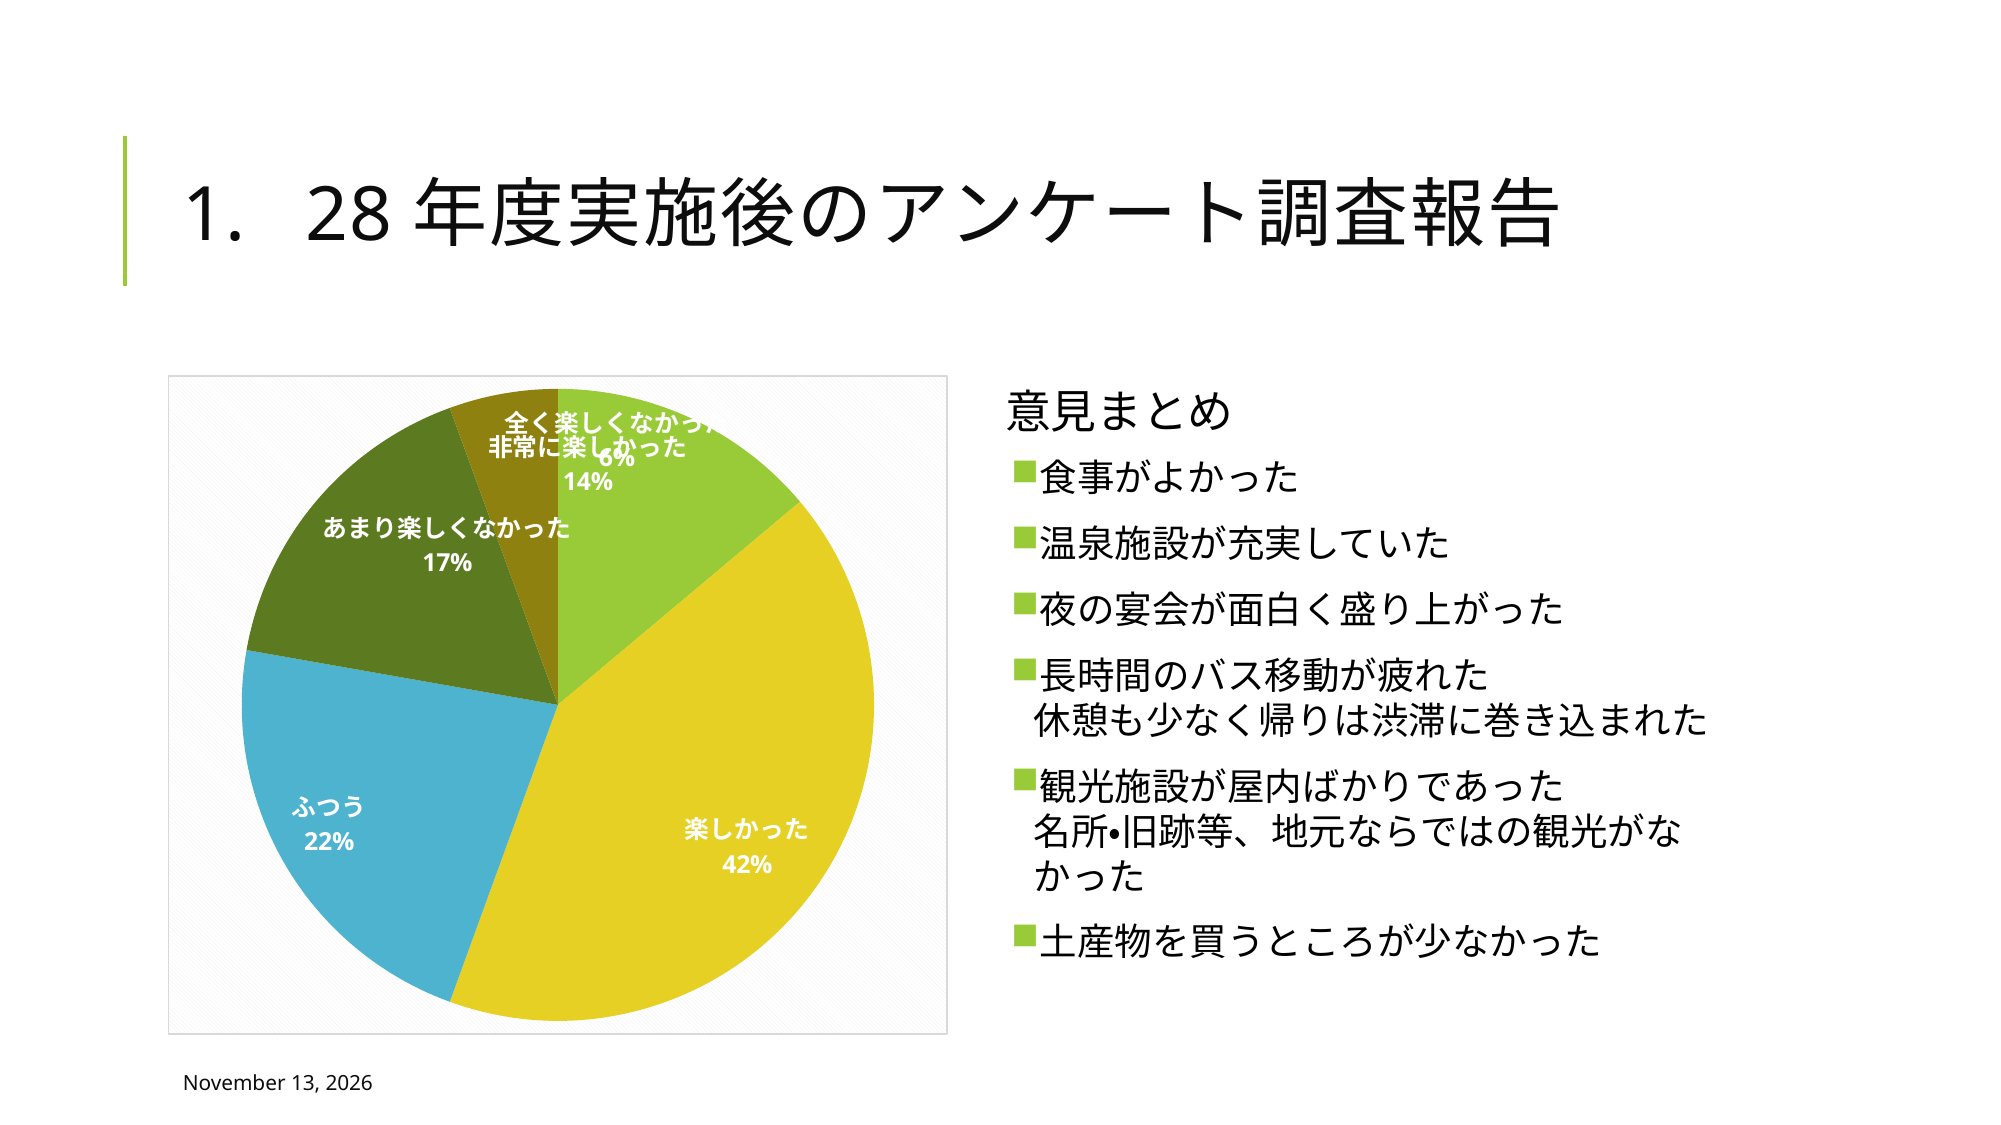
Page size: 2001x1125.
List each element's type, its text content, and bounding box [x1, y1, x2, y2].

chart [167, 374, 949, 1036]
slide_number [168, 1061, 522, 1107]
list 意見まとめ 食事がよかった 温泉施設が充実していた 夜の宴会が面白く盛り上がった 長時間のバス移動が疲れた 休憩も少なく帰りは渋滞に巻き込まれた 観光施設が屋内ばかりであった 名所・旧跡等、地元ならではの観光がなかった 土産物を買うところが少なかった [982, 375, 1763, 1035]
title 28年度実施後のアンケート調査報告 [168, 96, 1763, 342]
